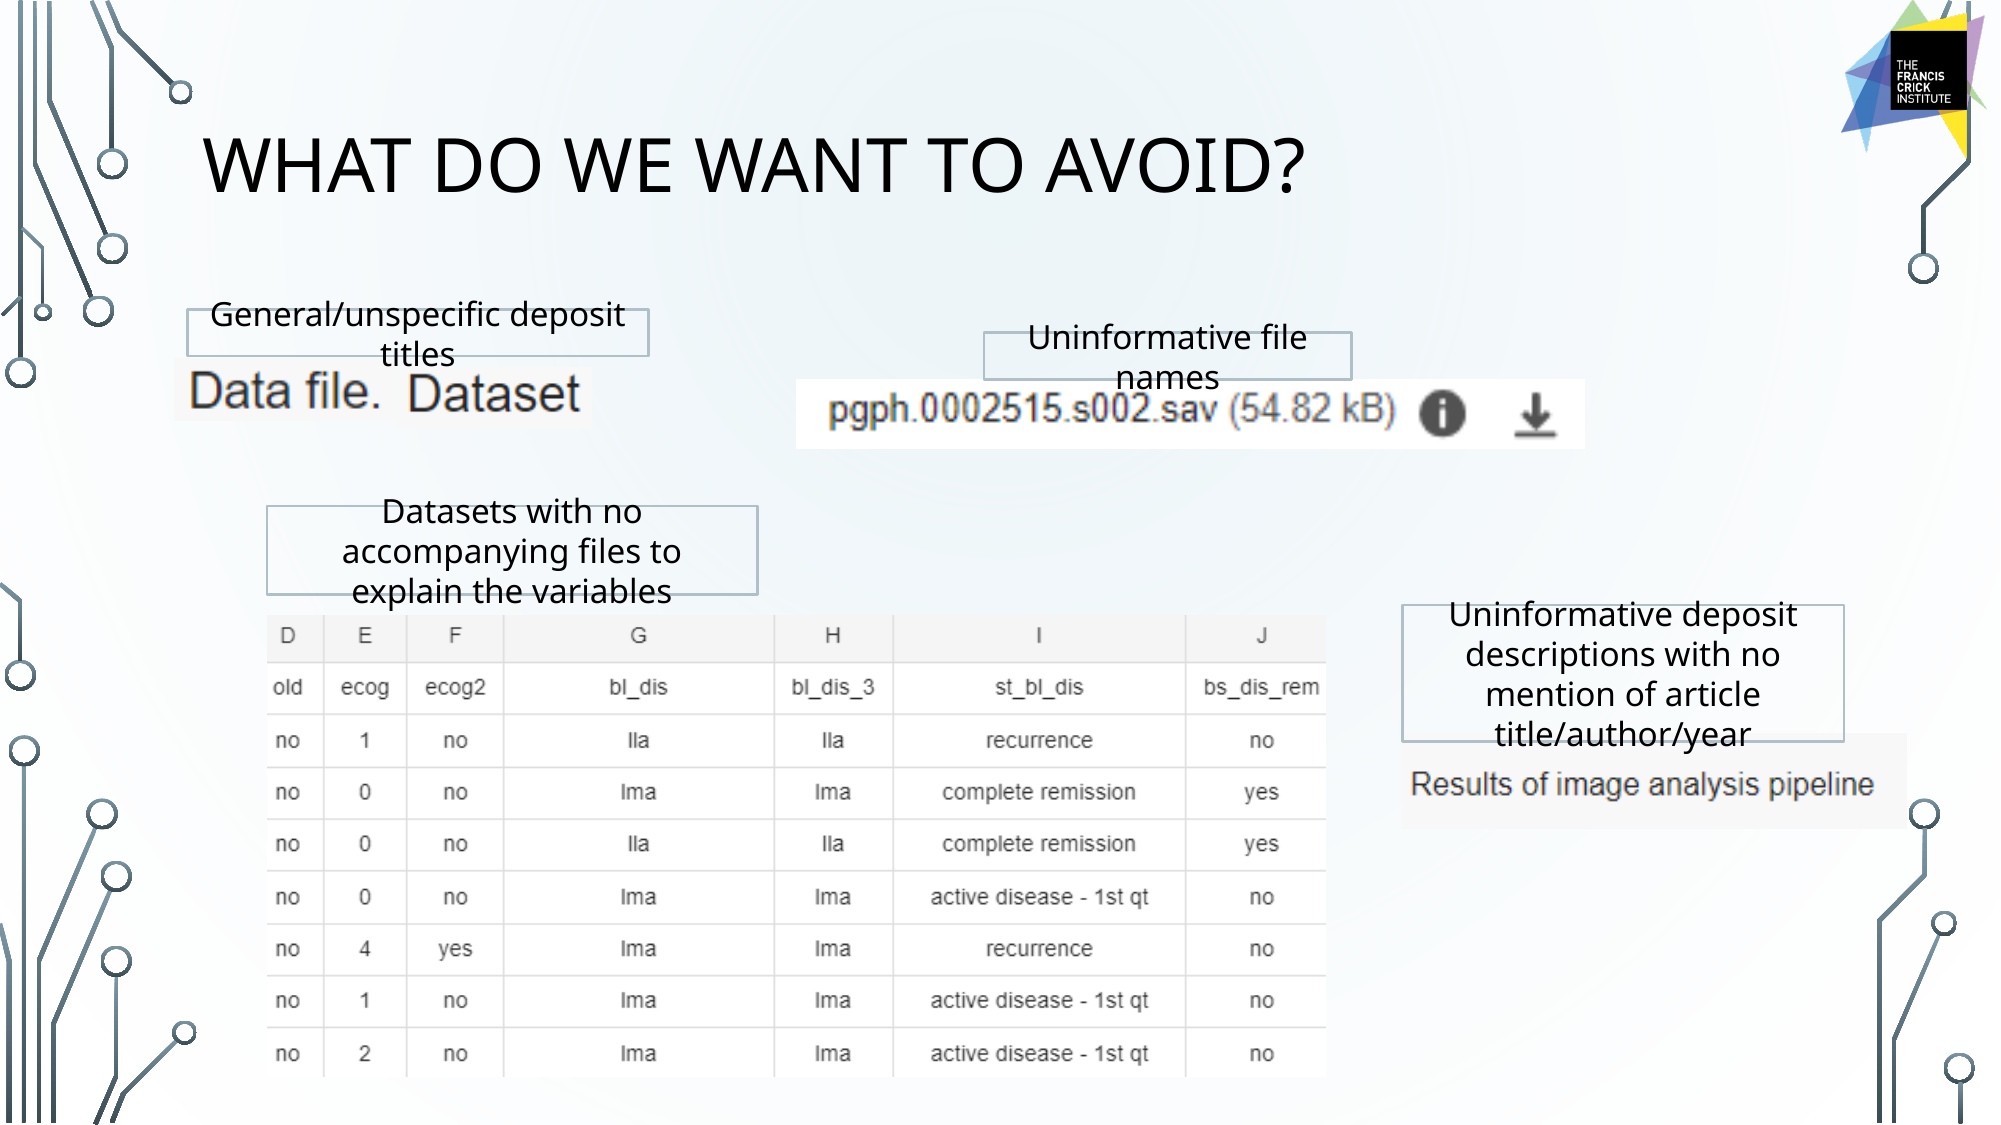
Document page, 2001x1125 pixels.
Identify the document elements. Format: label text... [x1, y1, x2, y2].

picture [266, 614, 1326, 1077]
title What do we want to avoid? [187, 47, 1813, 290]
picture [795, 379, 1585, 450]
text_box Uninformative deposit descriptions with no mention of article title/author/year [1401, 604, 1845, 743]
picture [396, 367, 592, 429]
text_box General/unspecific deposit titles [186, 308, 650, 357]
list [173, 358, 395, 421]
text_box Datasets with no accompanying files to explain the variables [266, 505, 759, 596]
picture [1840, 0, 1988, 159]
picture [1402, 733, 1908, 829]
text_box Uninformative file names [983, 331, 1353, 379]
